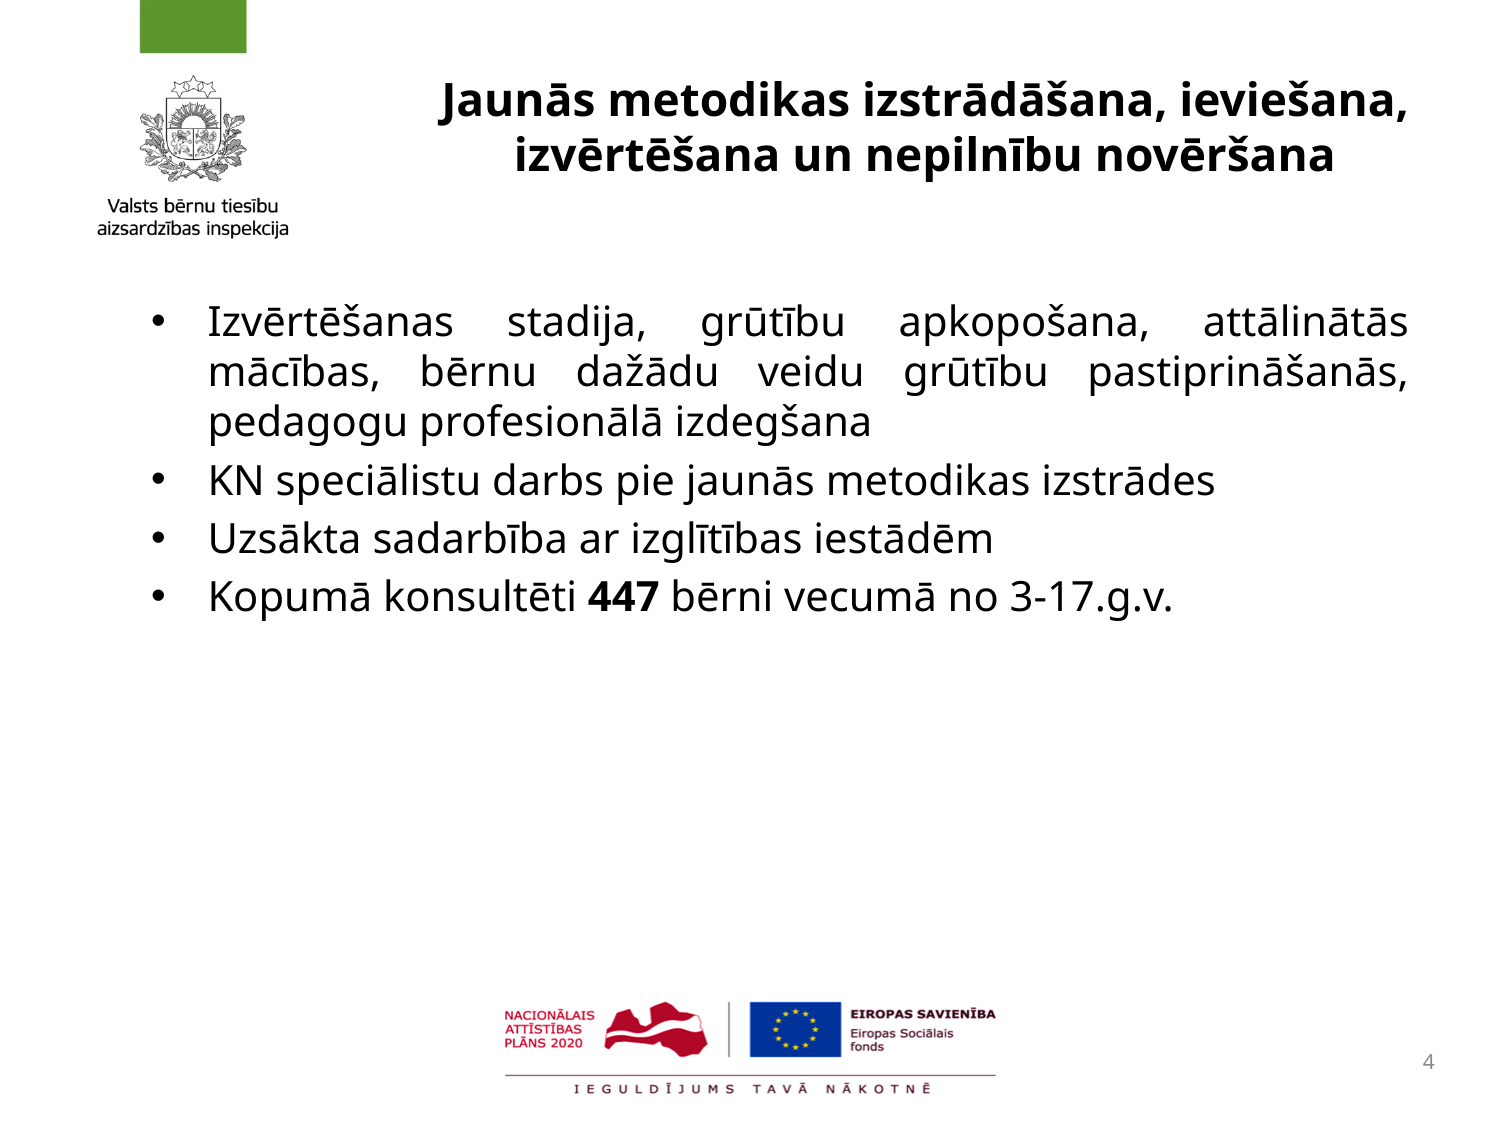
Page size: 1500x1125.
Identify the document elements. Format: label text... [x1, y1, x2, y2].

title Jaunās metodikas izstrādāšana, ieviešana, izvērtēšana un nepilnību novēršana [425, 62, 1425, 233]
picture [48, 0, 338, 321]
list Izvērtēšanas stadija, grūtību apkopošana, attālinātās mācības, bērnu dažādu veidu grūtību pastiprināšanās, pedagogu profesionālā izdegšana KN speciālistu darbs pie jaunās metodikas izstrādes Uzsākta sadarbība ar izglītības iestādēm Kopumā konsultēti 447 bērni vecumā no 3-17.g.v. [135, 287, 1425, 1005]
slide_number 4 [1400, 1037, 1450, 1088]
picture [462, 978, 1038, 1125]
